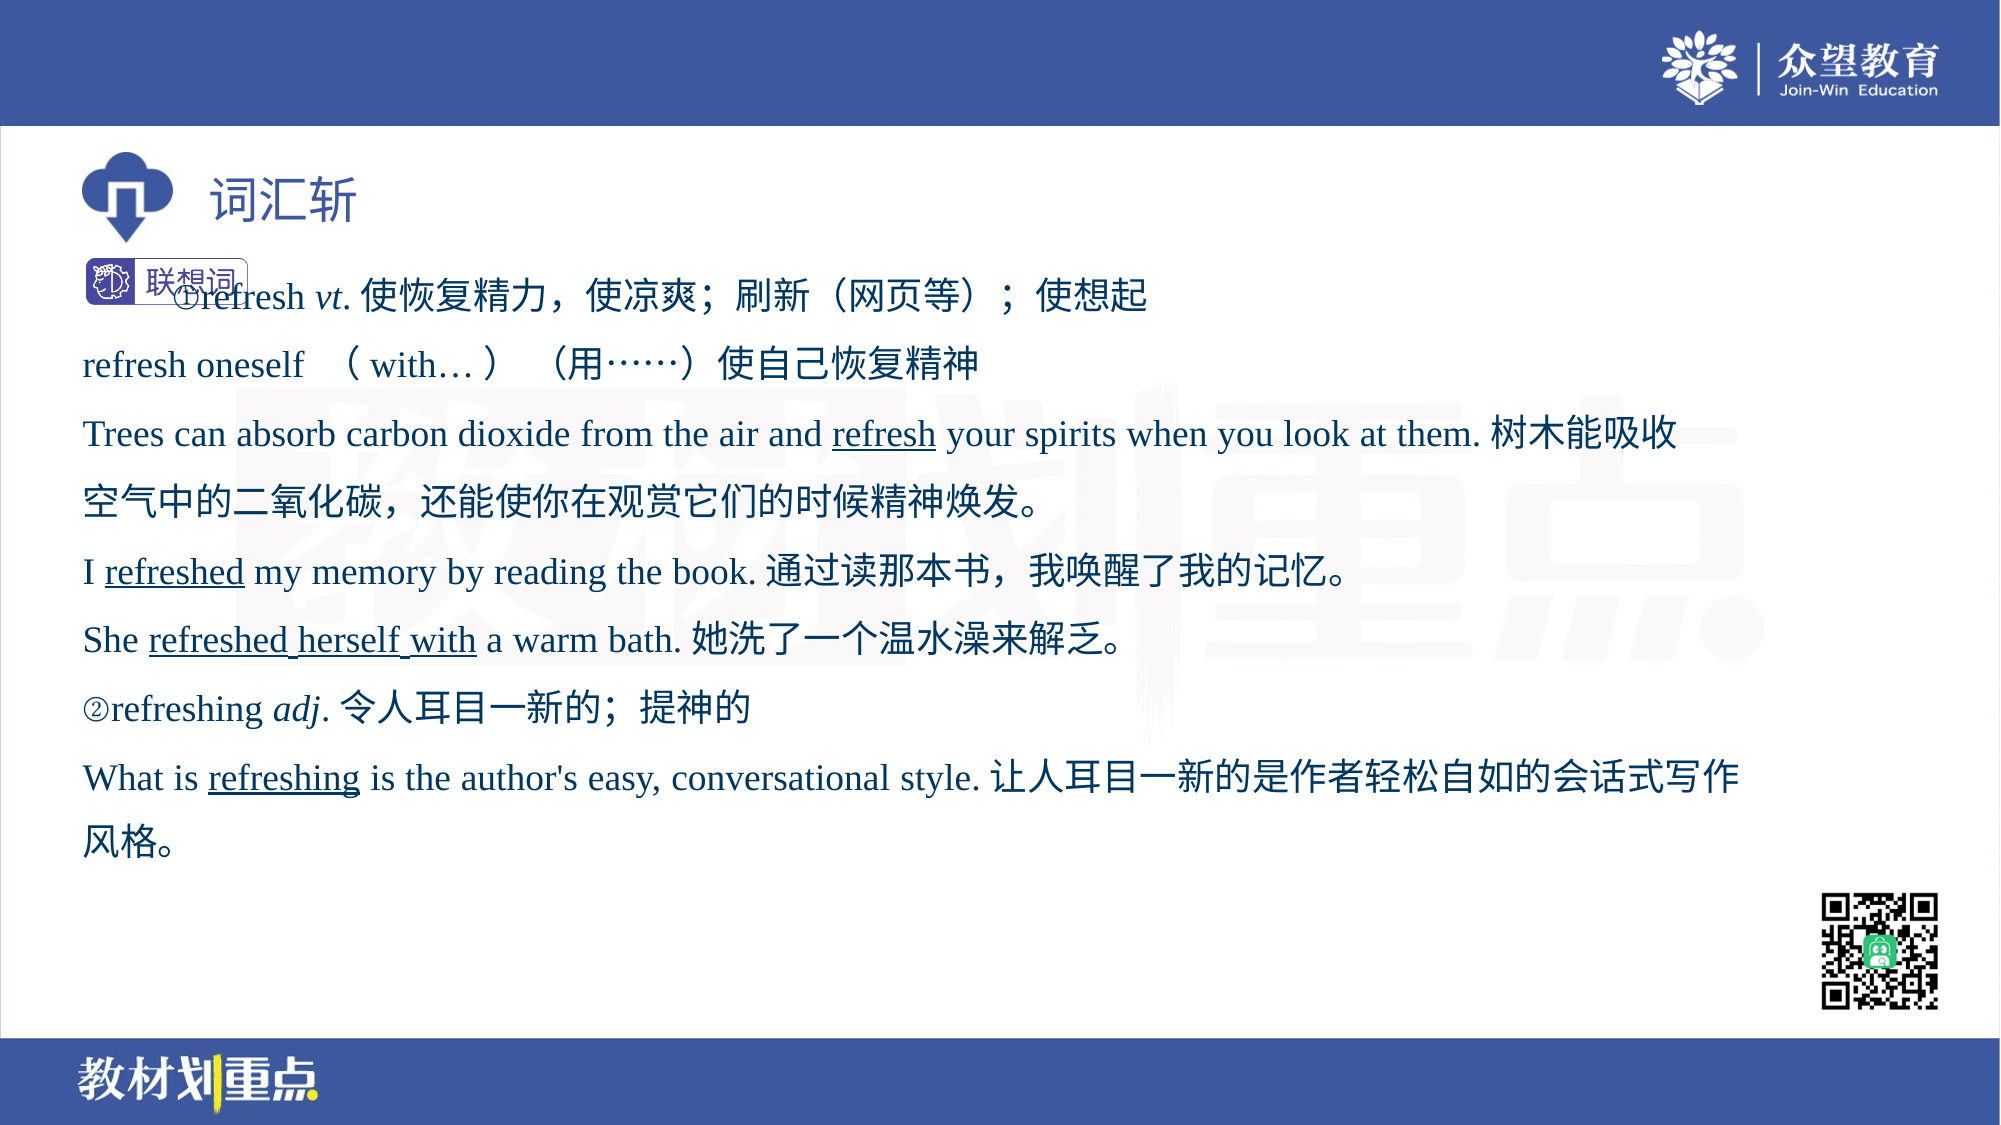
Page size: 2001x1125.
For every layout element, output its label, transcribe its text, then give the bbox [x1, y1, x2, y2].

text_box ①refresh vt.使恢复精力，使凉爽；刷新（网页等）；使想起 refresh oneself （with…） （用……）使自己恢复精神 Trees can absorb carbon dioxide from the air and refresh your spirits when you look at them.树木能吸收 空气中的二氧化碳，还能使你在观赏它们的时候精神焕发。 I refreshed my memory by reading the book.通过读那本书，我唤醒了我的记忆。 She refreshed herself with a warm bath.她洗了一个温水澡来解乏。 ②refreshing adj.令人耳目一新的；提神的 What is refreshing is the author's easy, conversational style.让人耳目一新的是作者轻松自如的会话式写作 风格。 [82, 248, 1817, 856]
picture [0, 0, 2000, 1125]
